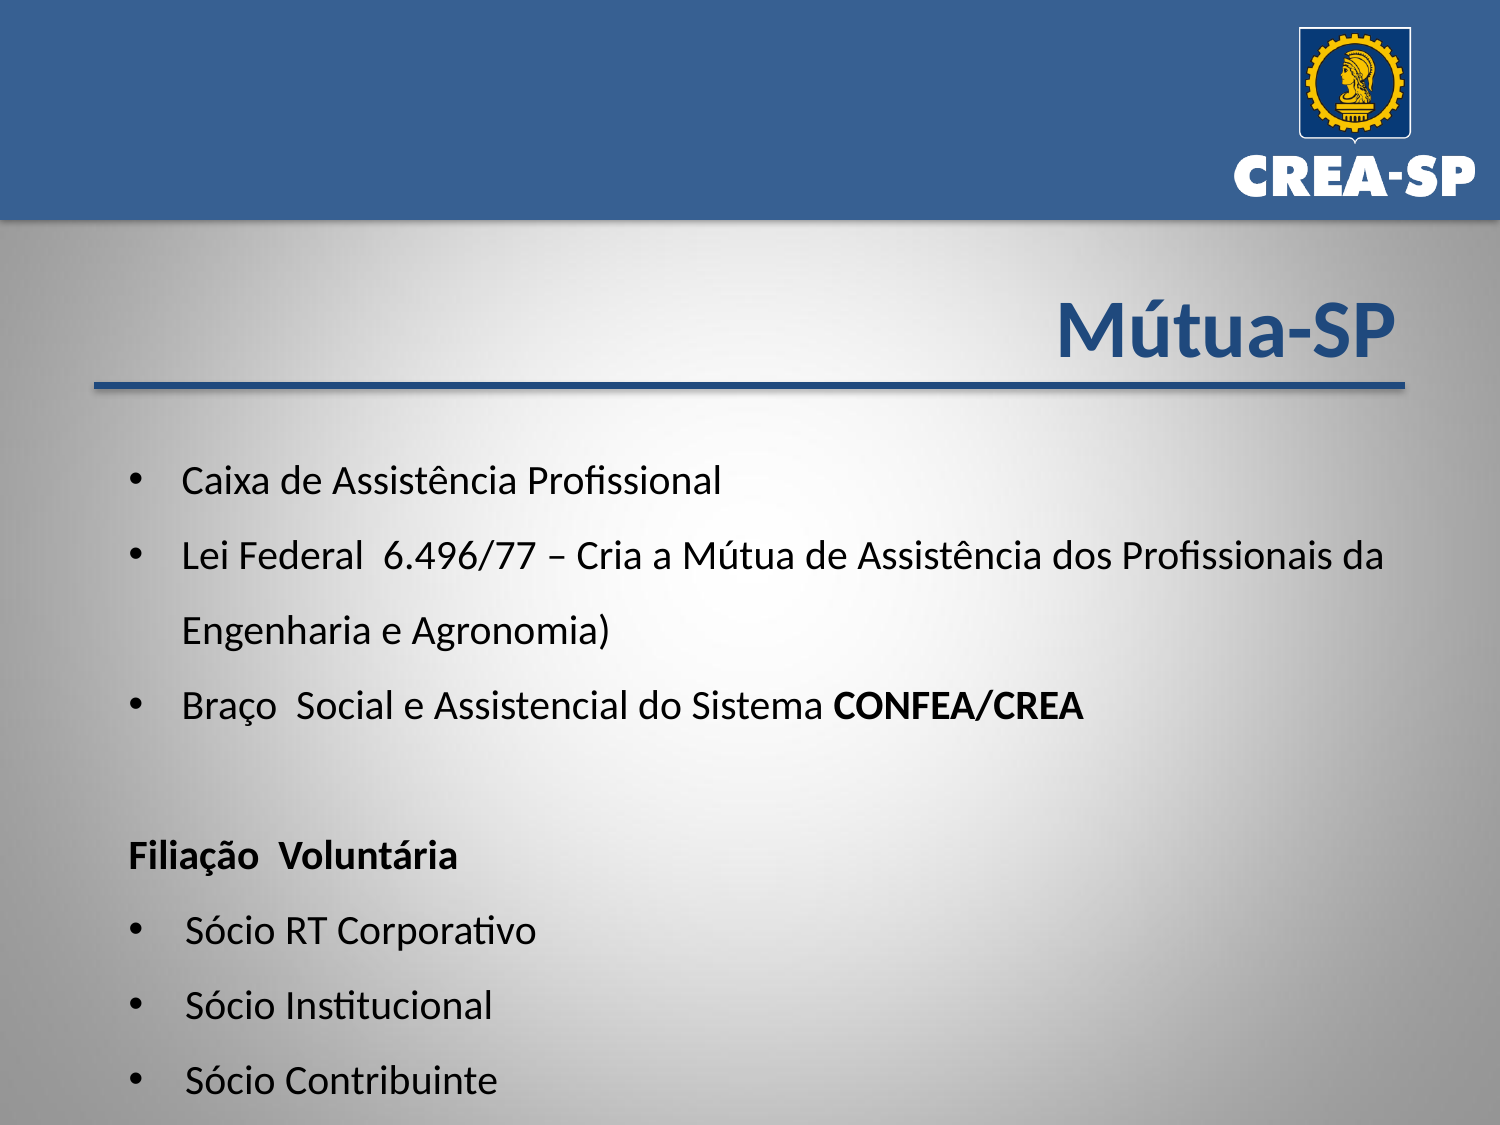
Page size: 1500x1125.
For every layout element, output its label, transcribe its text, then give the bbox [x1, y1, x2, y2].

text_box Caixa de Assistência Profissional Lei Federal 6.496/77 – Cria a Mútua de Assistência dos Profissionais da Engenharia e Agronomia) Braço Social e Assistencial do Sistema CONFEA/CREA Filiação Voluntária Sócio RT Corporativo Sócio Institucional Sócio Contribuinte [94, 420, 1412, 1111]
picture [1234, 27, 1475, 197]
picture [0, 220, 1500, 1125]
text_box Mútua-SP [100, 267, 1412, 382]
